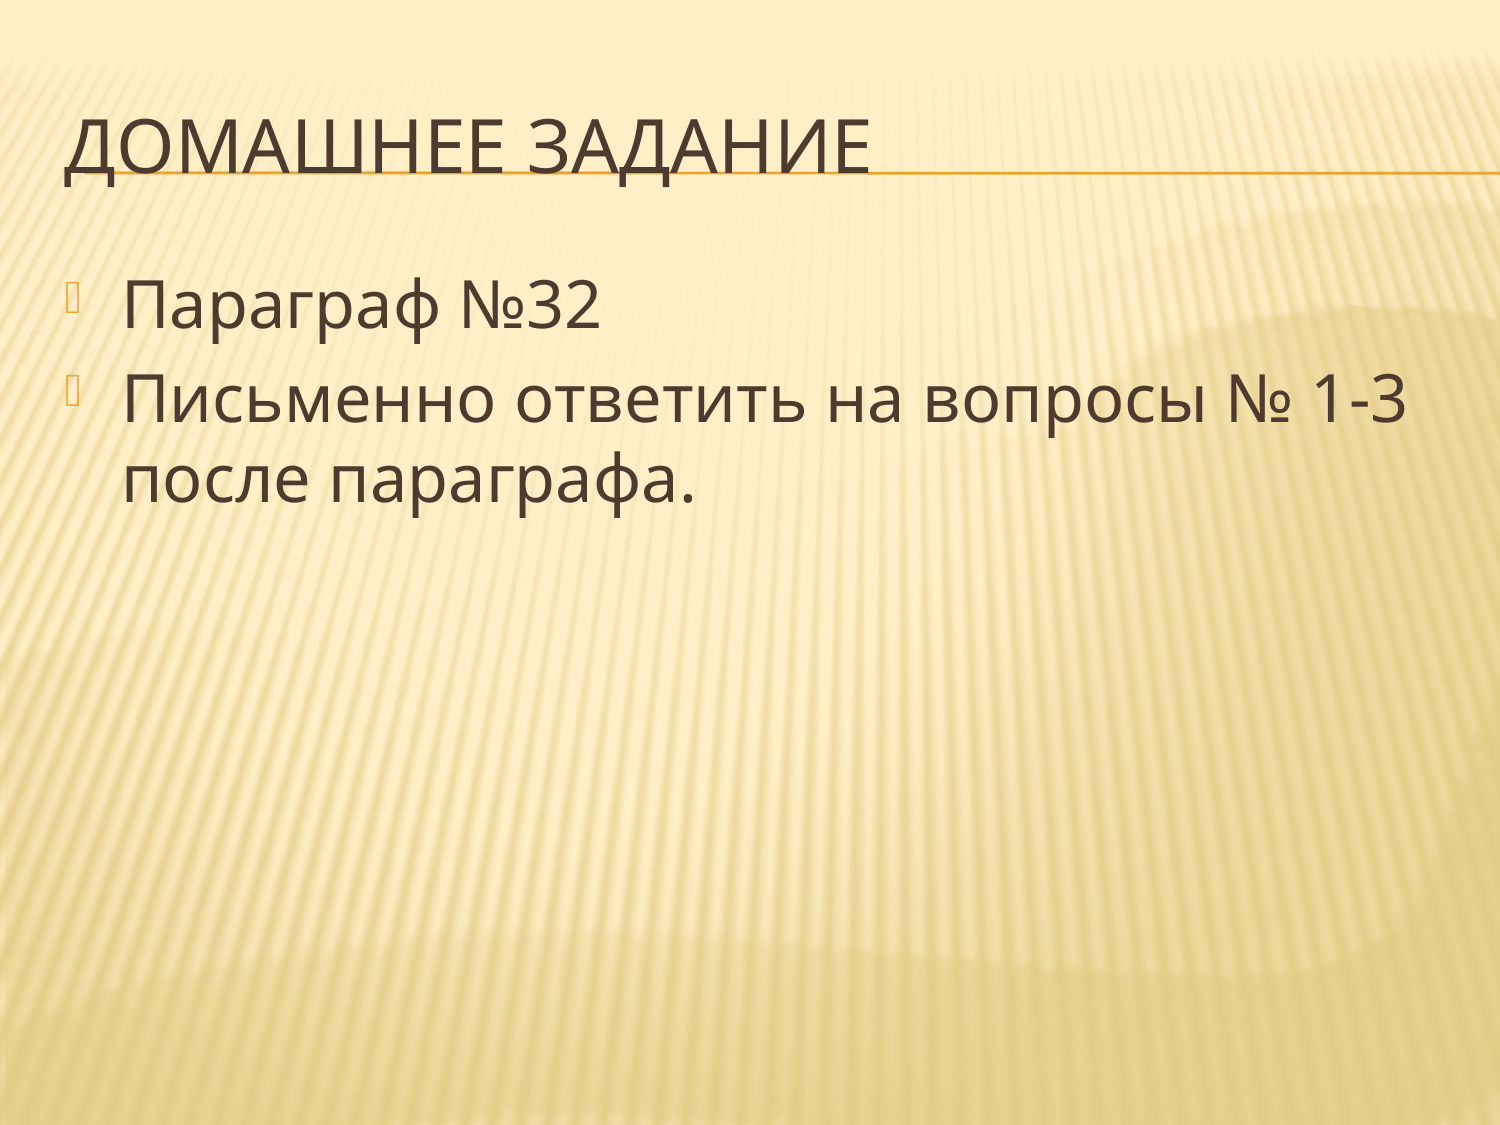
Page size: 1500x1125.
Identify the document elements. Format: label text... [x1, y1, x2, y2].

list Параграф №32 Письменно ответить на вопросы № 1-3 после параграфа. [50, 254, 1475, 998]
title Домашнее задание [50, 75, 1475, 213]
